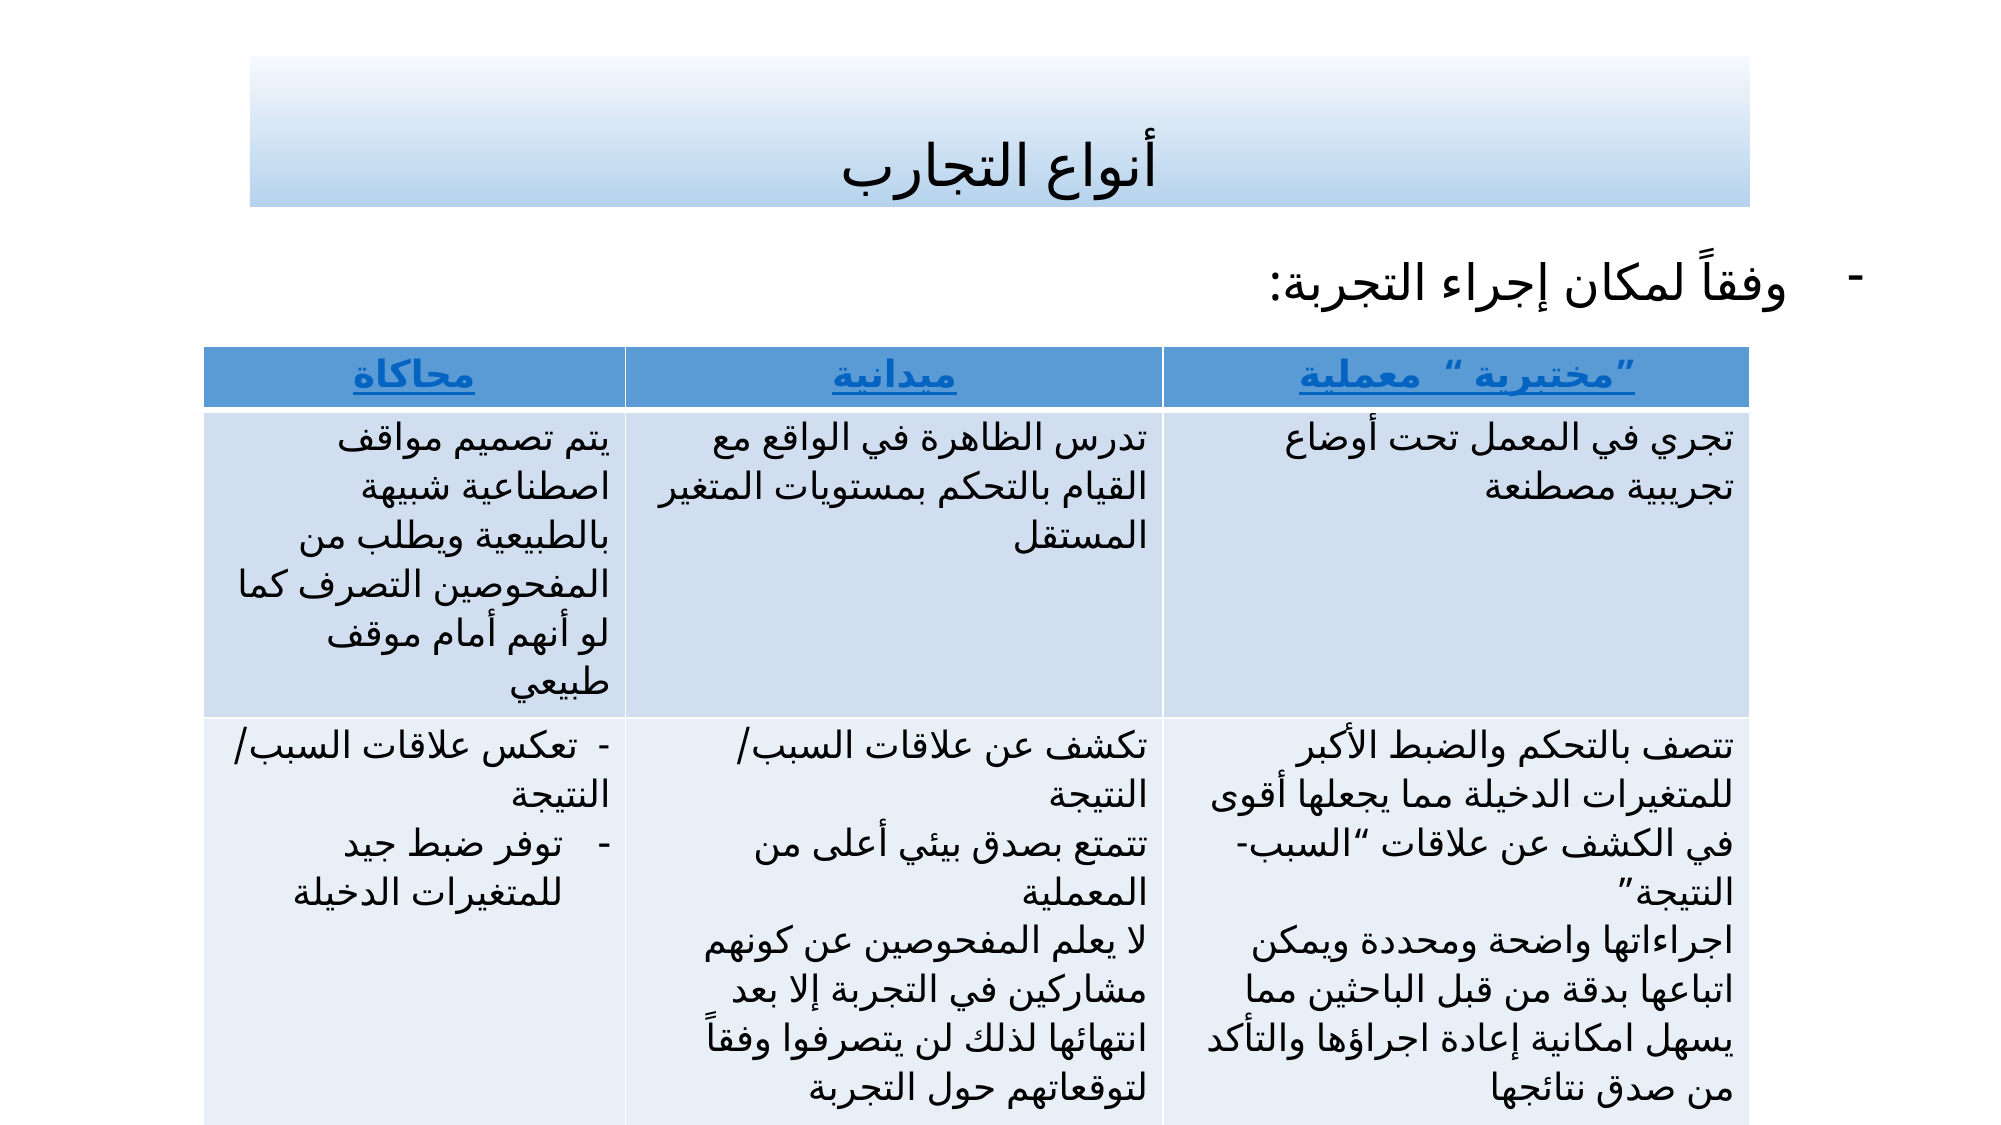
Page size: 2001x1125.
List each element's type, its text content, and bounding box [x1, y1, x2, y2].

subtitle وفقاً لمكان إجراء التجربة: [121, 243, 1879, 1100]
table_cell يتم تصميم مواقف اصطناعية شبيهة بالطبيعية ويطلب من المفحوصين التصرف كما لو أنهم أمام موقف طبيعي [204, 413, 625, 717]
table_cell تدرس الظاهرة في الواقع مع القيام بالتحكم بمستويات المتغير المستقل [626, 413, 1162, 717]
table_cell - تعكس علاقات السبب/ النتيجة توفر ضبط جيد للمتغيرات الدخيلة [204, 719, 625, 1125]
table_header محاكاة [204, 347, 625, 407]
table_cell تتصف بالتحكم والضبط الأكبر للمتغيرات الدخيلة مما يجعلها أقوى في الكشف عن علاقات “السبب- النتيجة” اجراءاتها واضحة ومحددة ويمكن اتباعها بدقة من قبل الباحثين مما يسهل امكانية إعادة اجراؤها والتأكد من صدق نتائجها [1164, 719, 1749, 1125]
table_cell تكشف عن علاقات السبب/ النتيجة تتمتع بصدق بيئي أعلى من المعملية لا يعلم المفحوصين عن كونهم مشاركين في التجربة إلا بعد انتهائها لذلك لن يتصرفوا وفقاً لتوقعاتهم حول التجربة [626, 719, 1162, 1125]
table_header مختبرية “معملية” [1164, 347, 1749, 407]
title أنواع التجارب [249, 56, 1750, 207]
table_cell تجري في المعمل تحت أوضاع تجريبية مصطنعة [1164, 413, 1749, 717]
table_header ميدانية [626, 347, 1162, 407]
